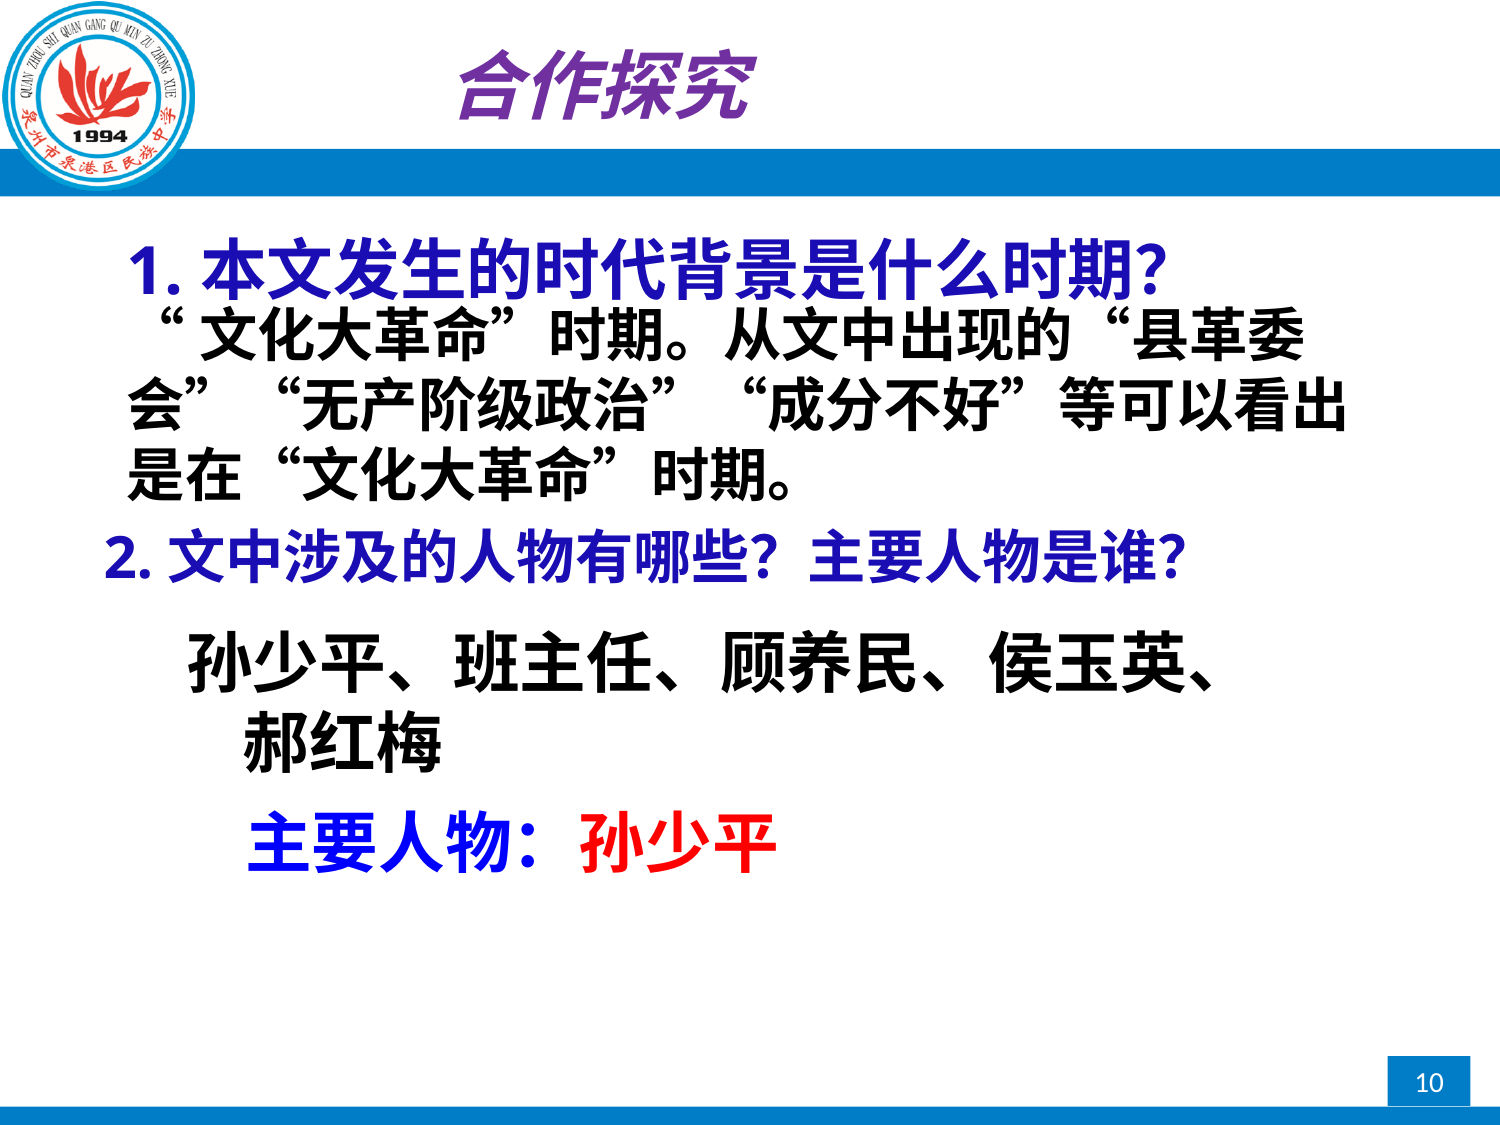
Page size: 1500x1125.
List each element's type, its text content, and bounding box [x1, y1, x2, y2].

text_box “文化大革命”时期。从文中出现的“县革委会”“无产阶级政治”“成分不好”等可以看出是在“文化大革命”时期。 [112, 290, 1376, 516]
text_box 主要人物：孙少平 [230, 792, 880, 923]
picture [15, 14, 181, 177]
picture [2, 107, 78, 191]
picture [9, 6, 189, 186]
title 2.文中涉及的人物有哪些？主要人物是谁？ [88, 479, 1439, 632]
picture [149, 114, 195, 180]
list 孙少平、班主任、顾养民、侯玉英、郝红梅 [170, 613, 1282, 862]
text_box 1.本文发生的时代背景是什么时期？ [112, 180, 1247, 290]
picture [2, 1, 88, 86]
picture [110, 1, 195, 79]
text_box 合作探究 [433, 30, 763, 136]
